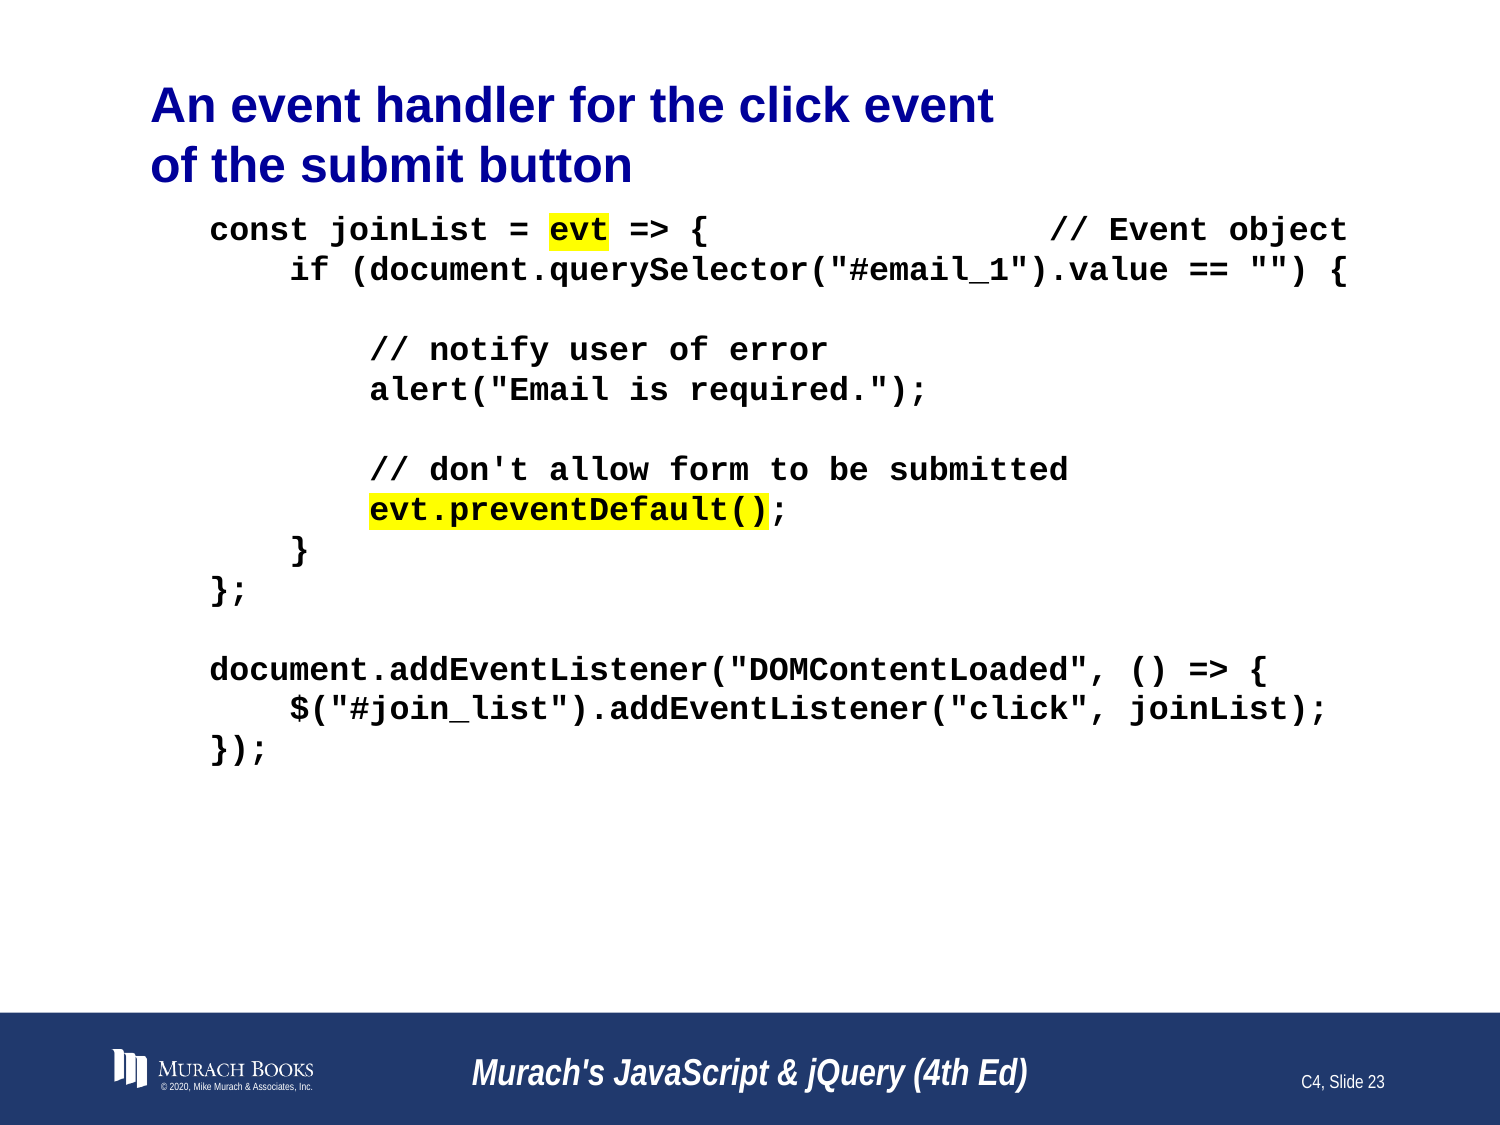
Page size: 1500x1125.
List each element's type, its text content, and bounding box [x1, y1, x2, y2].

slide_number C4, Slide 23 [1087, 1025, 1400, 1100]
list const joinList = evt => { // Event object if (document.querySelector("#email_1").value == "") { // notify user of error alert("Email is required."); // don't allow form to be submitted evt.preventDefault(); } }; document.addEventListener("DOMContentLoaded", () => { $("#join_list").addEventListener("click", joinList); }); [137, 200, 1375, 1000]
title An event handler for the click event of the submit button [150, 72, 1350, 194]
slide_number Murach's JavaScript & jQuery (4th Ed) [463, 1025, 1050, 1100]
footer © 2020, Mike Murach & Associates, Inc. [12, 1025, 463, 1100]
